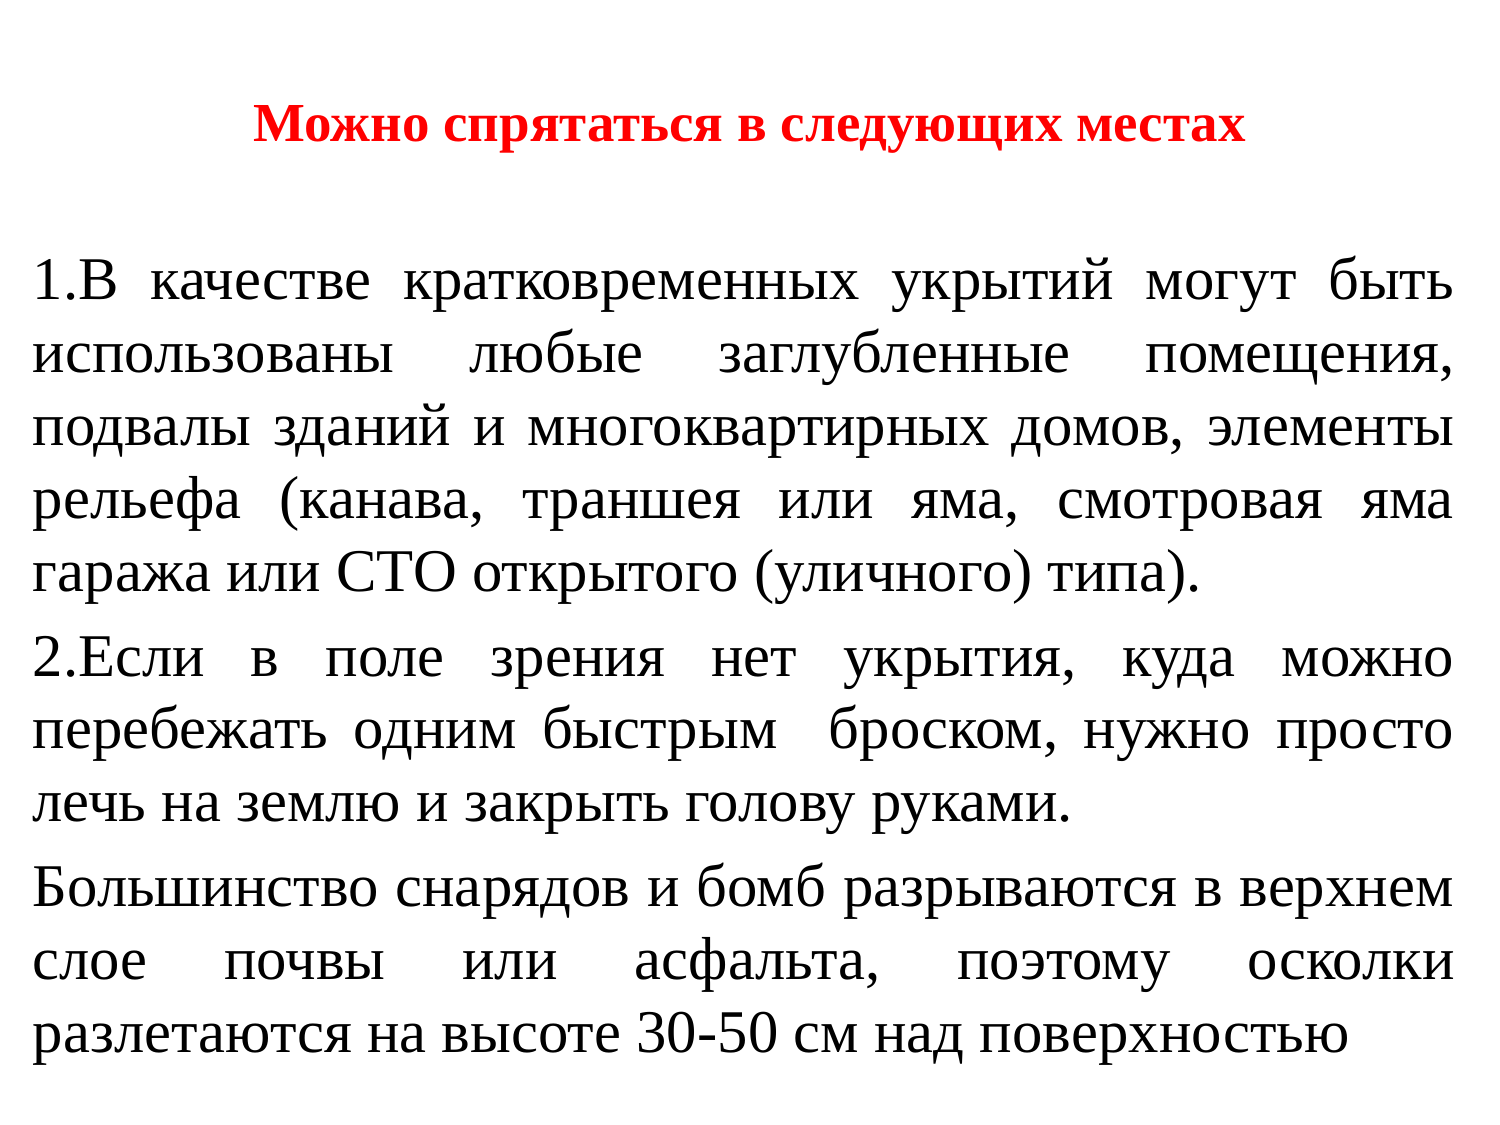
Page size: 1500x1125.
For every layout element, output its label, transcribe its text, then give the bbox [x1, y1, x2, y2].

list 1.В качестве кратковременных укрытий могут быть использованы любые заглубленные помещения, подвалы зданий и многоквартирных домов, элементы рельефа (канава, траншея или яма, смотровая яма гаража или СТО открытого (уличного) типа). 2.Если в поле зрения нет укрытия, куда можно перебежать одним быстрым броском, нужно просто лечь на землю и закрыть голову руками. Большинство снарядов и бомб разрываются в верхнем слое почвы или асфальта, поэтому осколки разлетаются на высоте 30-50 см над поверхностью [17, 231, 1471, 1083]
title Можно спрятаться в следующих местах [75, 78, 1425, 231]
